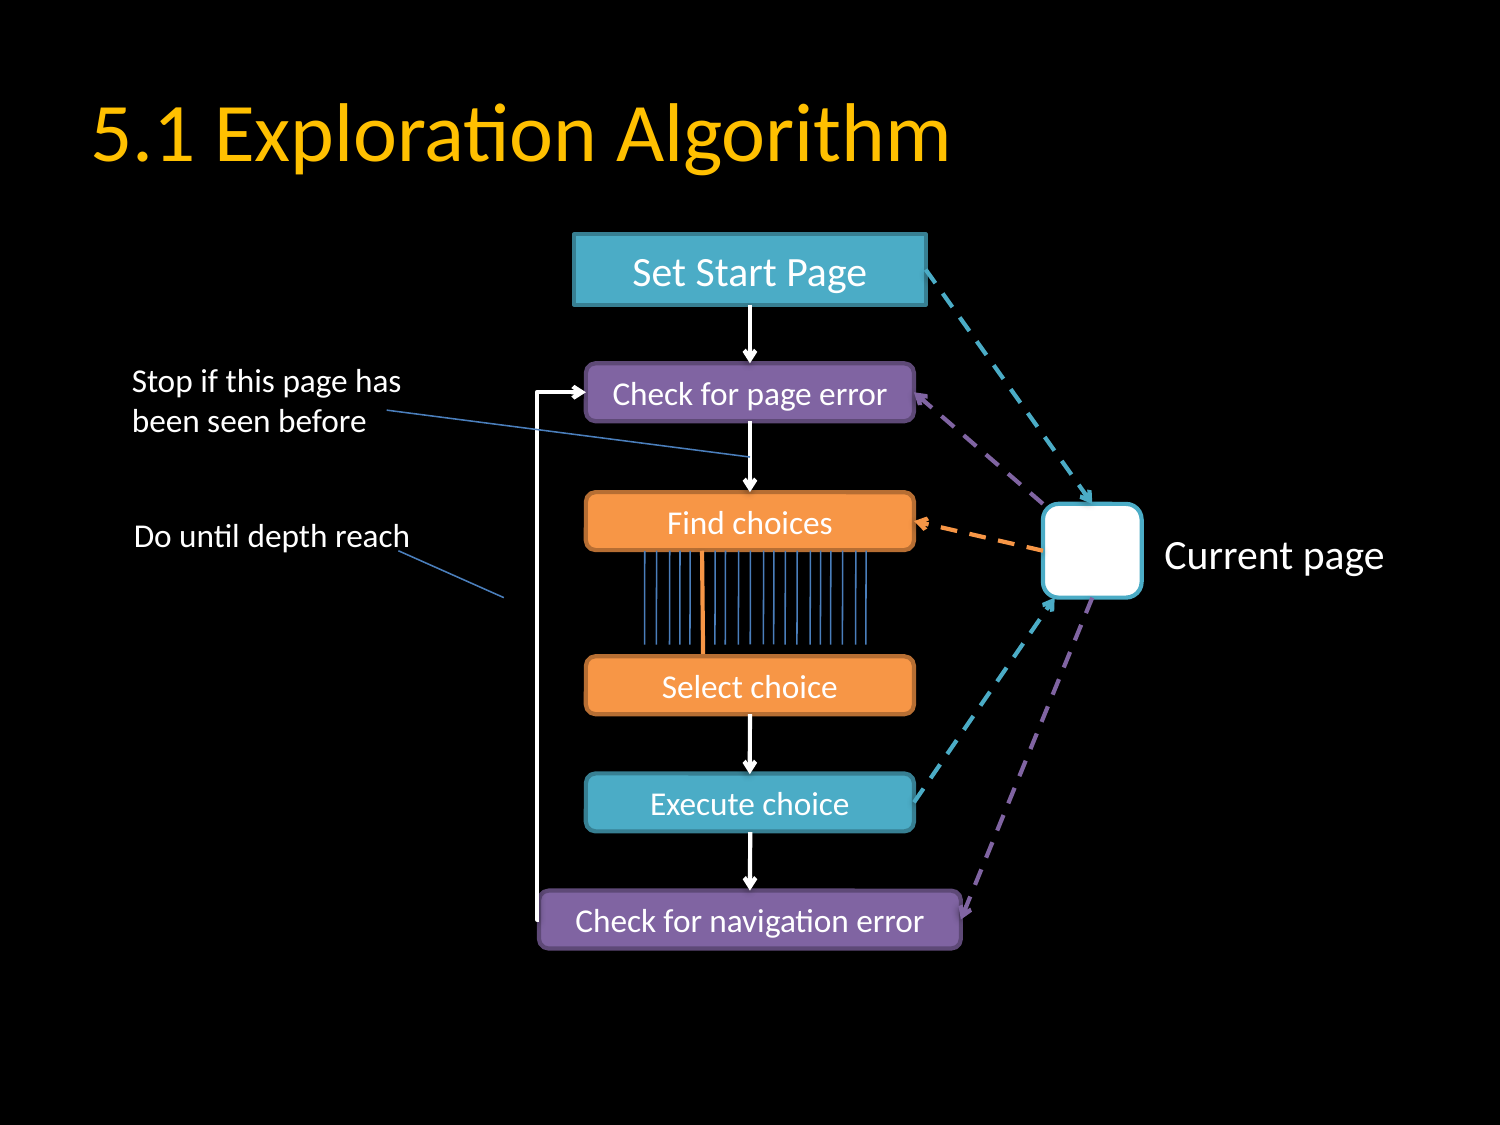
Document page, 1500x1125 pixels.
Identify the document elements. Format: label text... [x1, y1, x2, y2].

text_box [925, 269, 1093, 505]
text_box [1040, 501, 1144, 600]
text_box Set Start Page [572, 232, 928, 307]
text_box Check for navigation error [536, 888, 963, 951]
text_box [398, 550, 505, 598]
text_box Check for page error [754, 361, 917, 424]
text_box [913, 520, 1044, 551]
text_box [913, 597, 1055, 691]
text_box Current page [1149, 520, 1400, 586]
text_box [538, 466, 587, 920]
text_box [116, 351, 751, 458]
text_box Execute choice [590, 771, 910, 834]
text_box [913, 391, 921, 505]
text_box Find choices [590, 490, 917, 553]
text_box Select choice [590, 654, 908, 717]
text_box Do until depth reach [118, 506, 426, 562]
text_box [865, 692, 1188, 825]
title 5.1 Exploration Algorithm [75, 45, 1425, 211]
